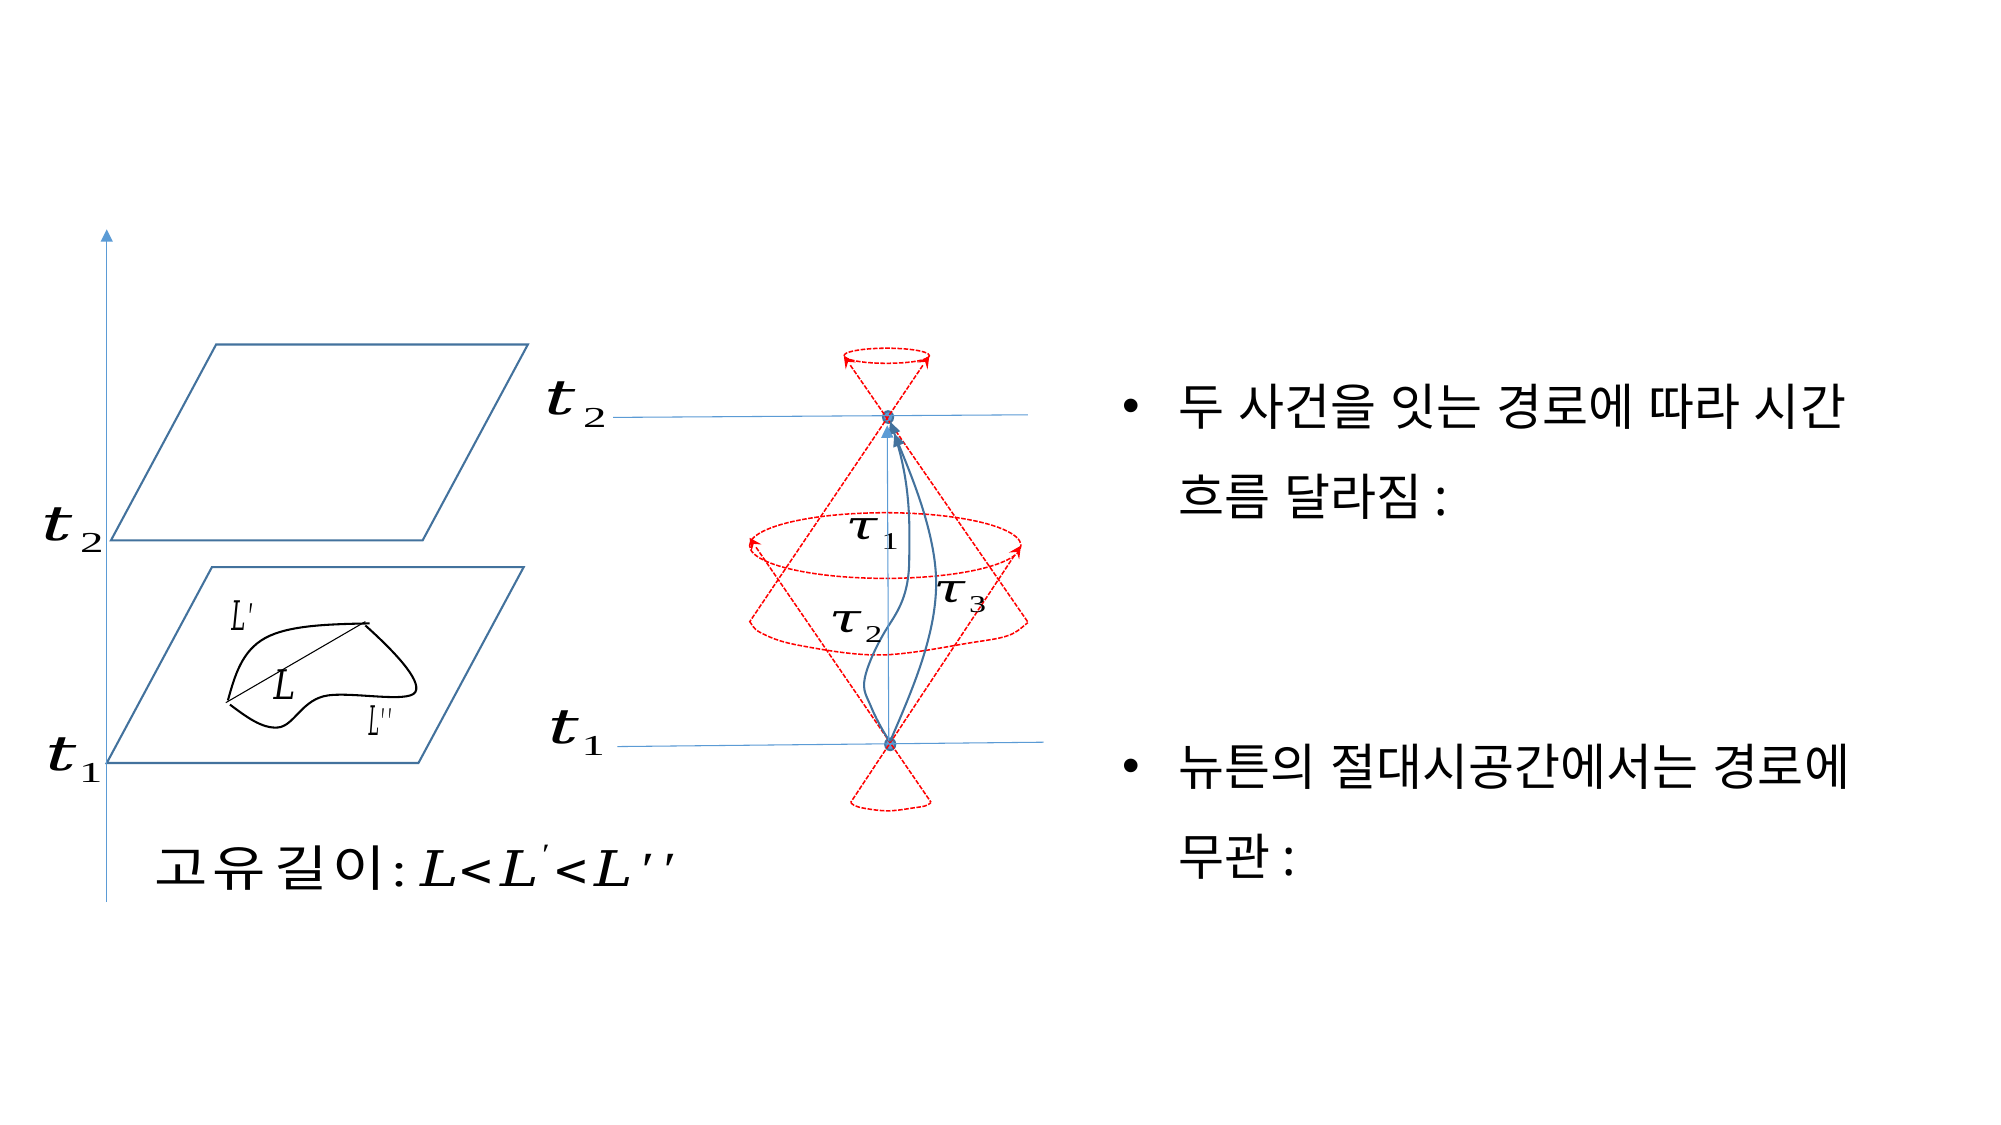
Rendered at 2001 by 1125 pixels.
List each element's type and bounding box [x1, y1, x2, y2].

text_box [225, 621, 366, 703]
text_box [107, 566, 526, 765]
text_box [366, 624, 418, 699]
text_box [889, 656, 925, 742]
text_box [613, 414, 1028, 418]
text_box [886, 747, 894, 752]
text_box [850, 802, 931, 811]
text_box [749, 348, 1028, 414]
text_box [109, 343, 530, 542]
text_box [749, 418, 1028, 656]
text_box [229, 703, 312, 729]
text_box [617, 742, 1044, 747]
text_box [863, 656, 887, 739]
